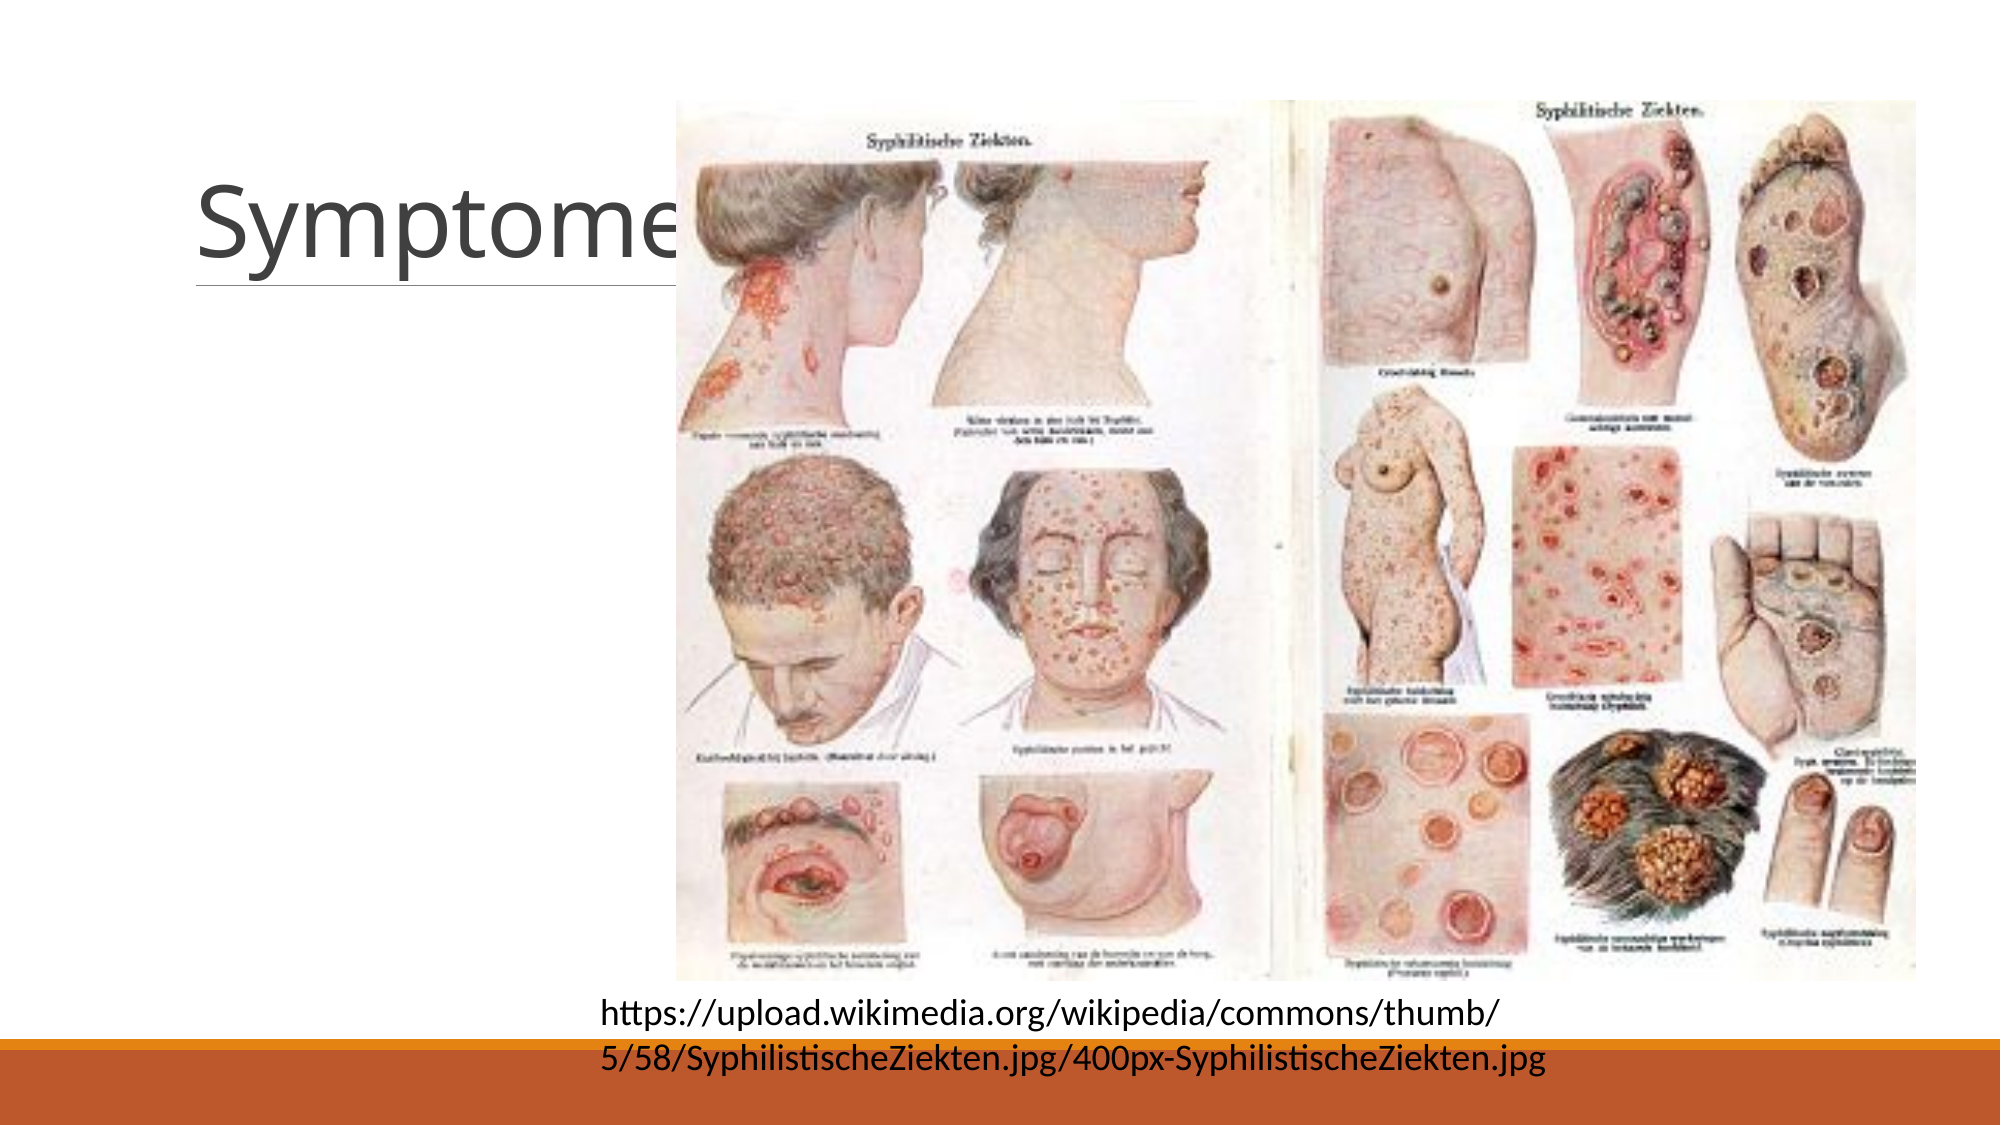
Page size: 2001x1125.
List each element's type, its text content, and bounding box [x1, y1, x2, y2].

text_box https://upload.wikimedia.org/wikipedia/commons/thumb/5/58/SyphilistischeZiekten.jpg/400px-SyphilistischeZiekten.jpg [585, 980, 1586, 1086]
title Symptomen [180, 47, 1830, 285]
picture [675, 100, 1916, 982]
